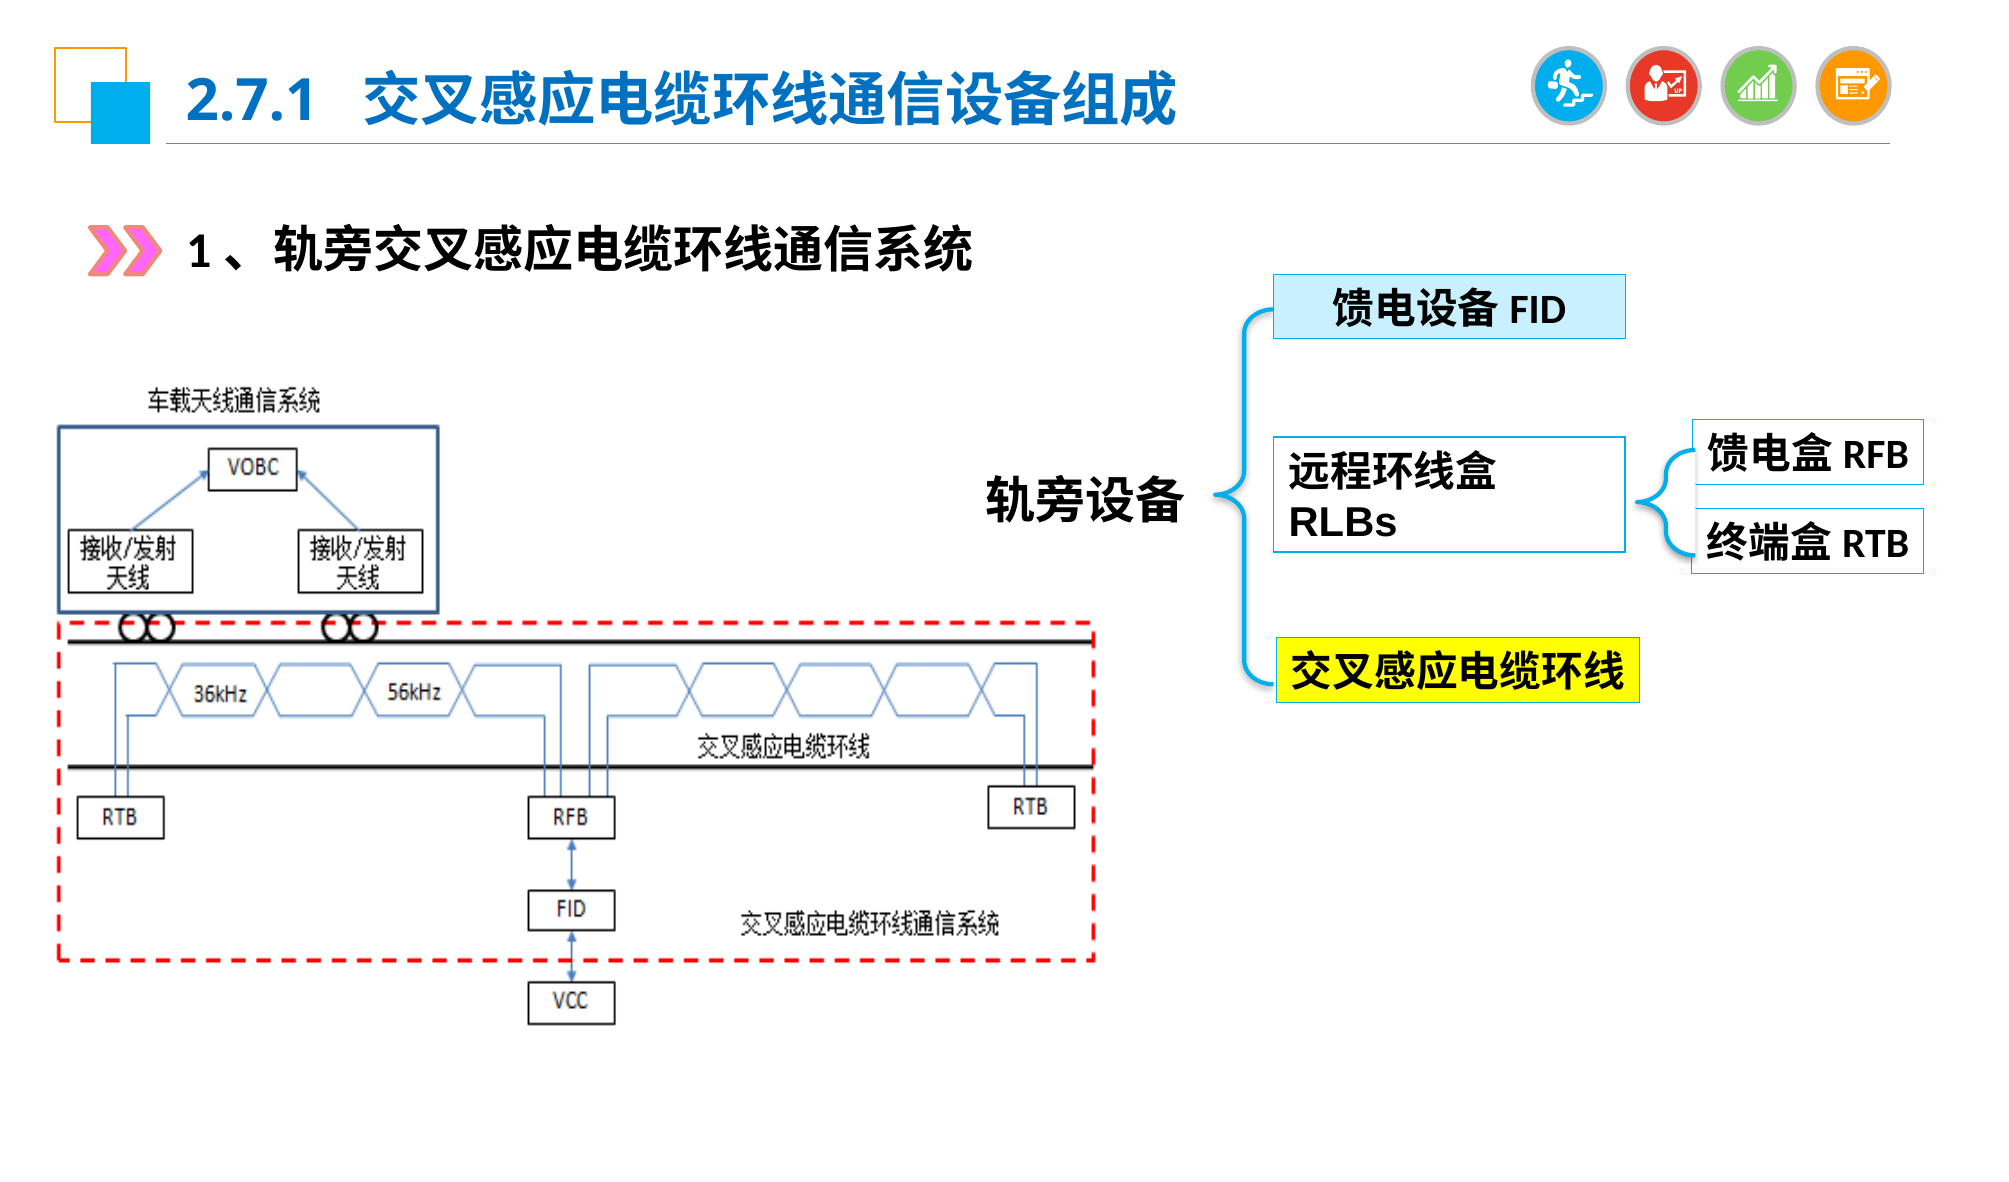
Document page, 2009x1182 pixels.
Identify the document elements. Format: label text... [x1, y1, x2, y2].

text_box 远程环线盒RLBs [1277, 437, 1626, 552]
text_box 馈电设备FID [1273, 274, 1626, 339]
text_box 终端盒RTB [1691, 508, 1924, 574]
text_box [89, 209, 1000, 289]
text_box [1634, 447, 1696, 558]
picture [42, 367, 1110, 1037]
text_box 交叉感应电缆环线 [1276, 637, 1640, 703]
text_box 馈电盒RFB [1692, 419, 1924, 485]
text_box [1212, 307, 1274, 687]
text_box 2.7.1 交叉感应电缆环线通信设备组成 [165, 51, 1199, 212]
text_box 轨旁设备 [1114, 461, 1201, 537]
